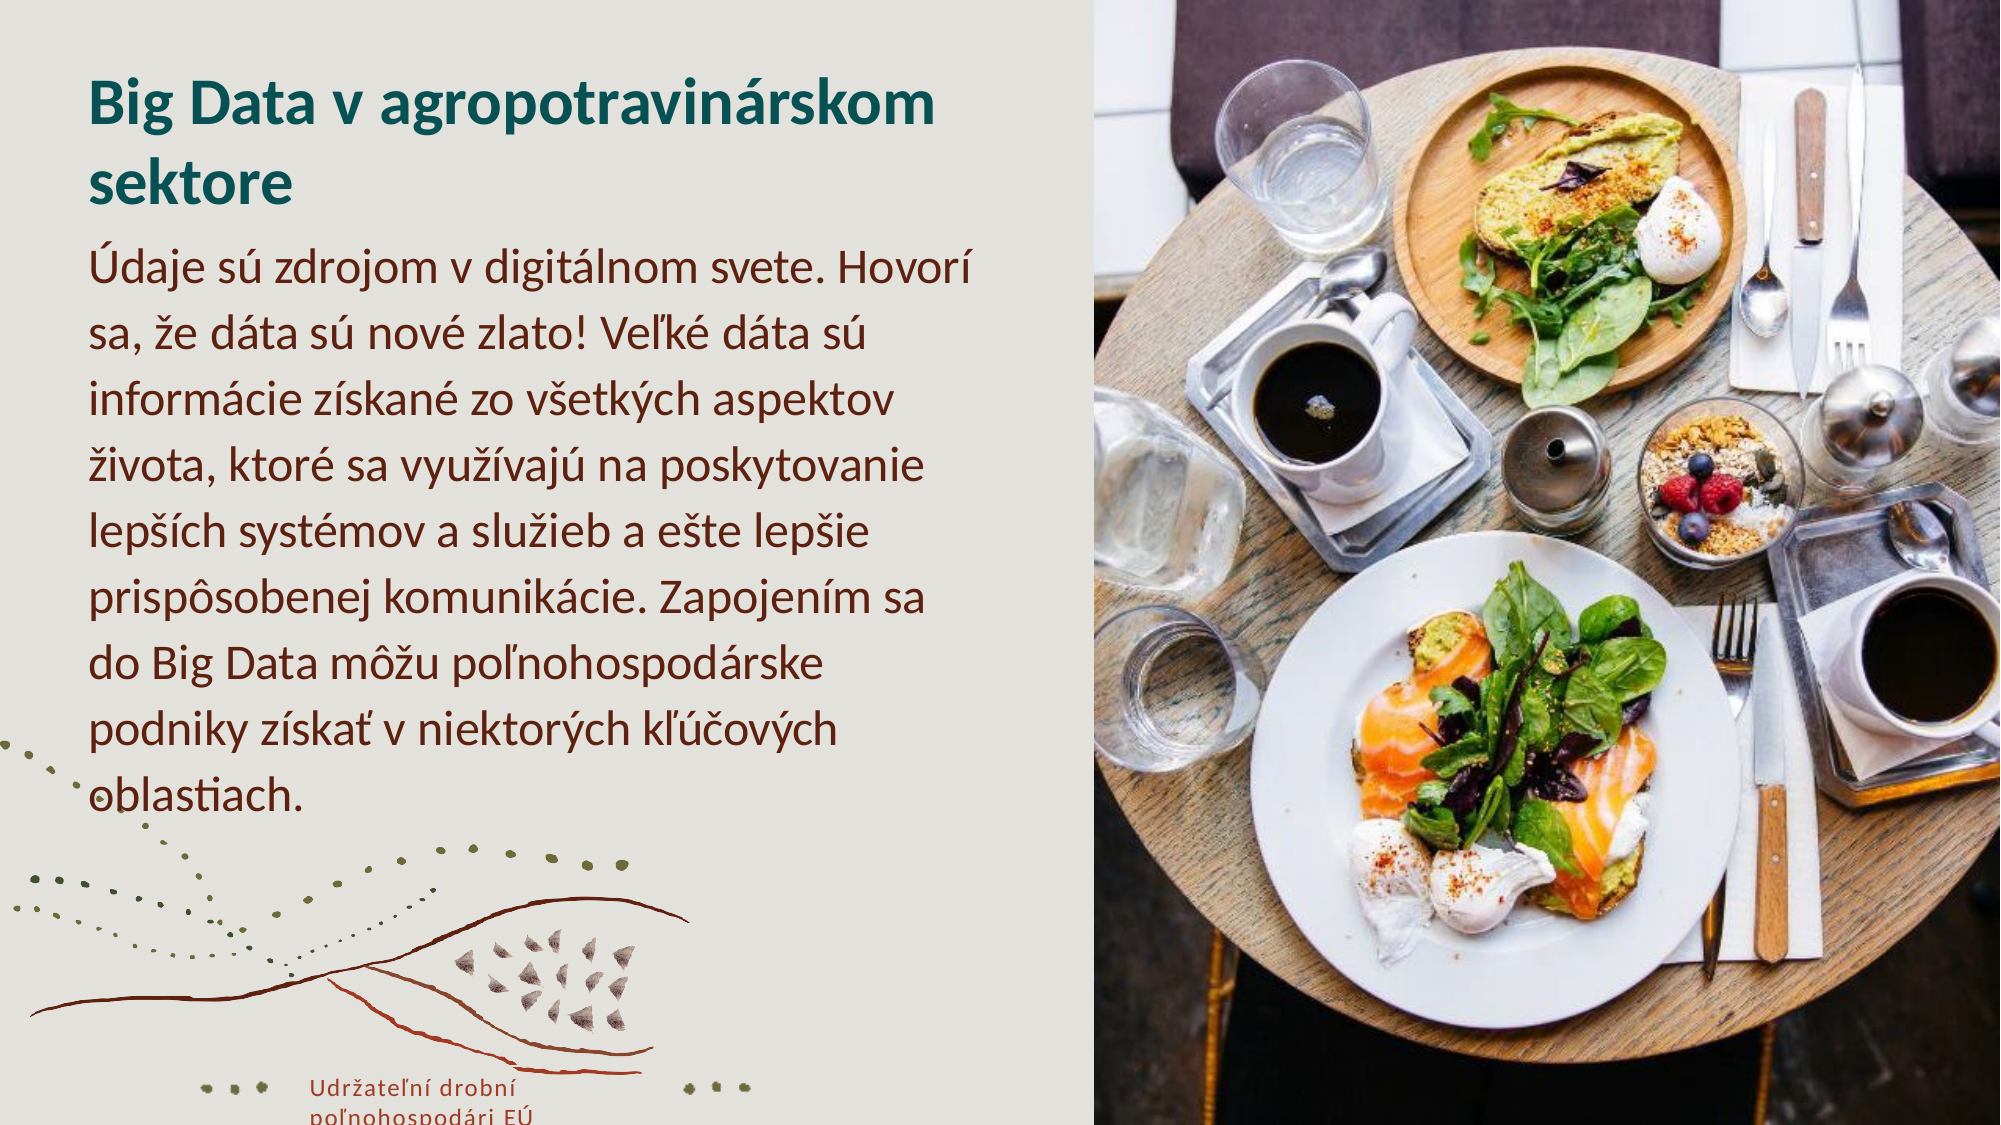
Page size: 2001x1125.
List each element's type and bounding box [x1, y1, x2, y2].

text_box [0, 0, 195, 1125]
text_box [198, 0, 2000, 1125]
